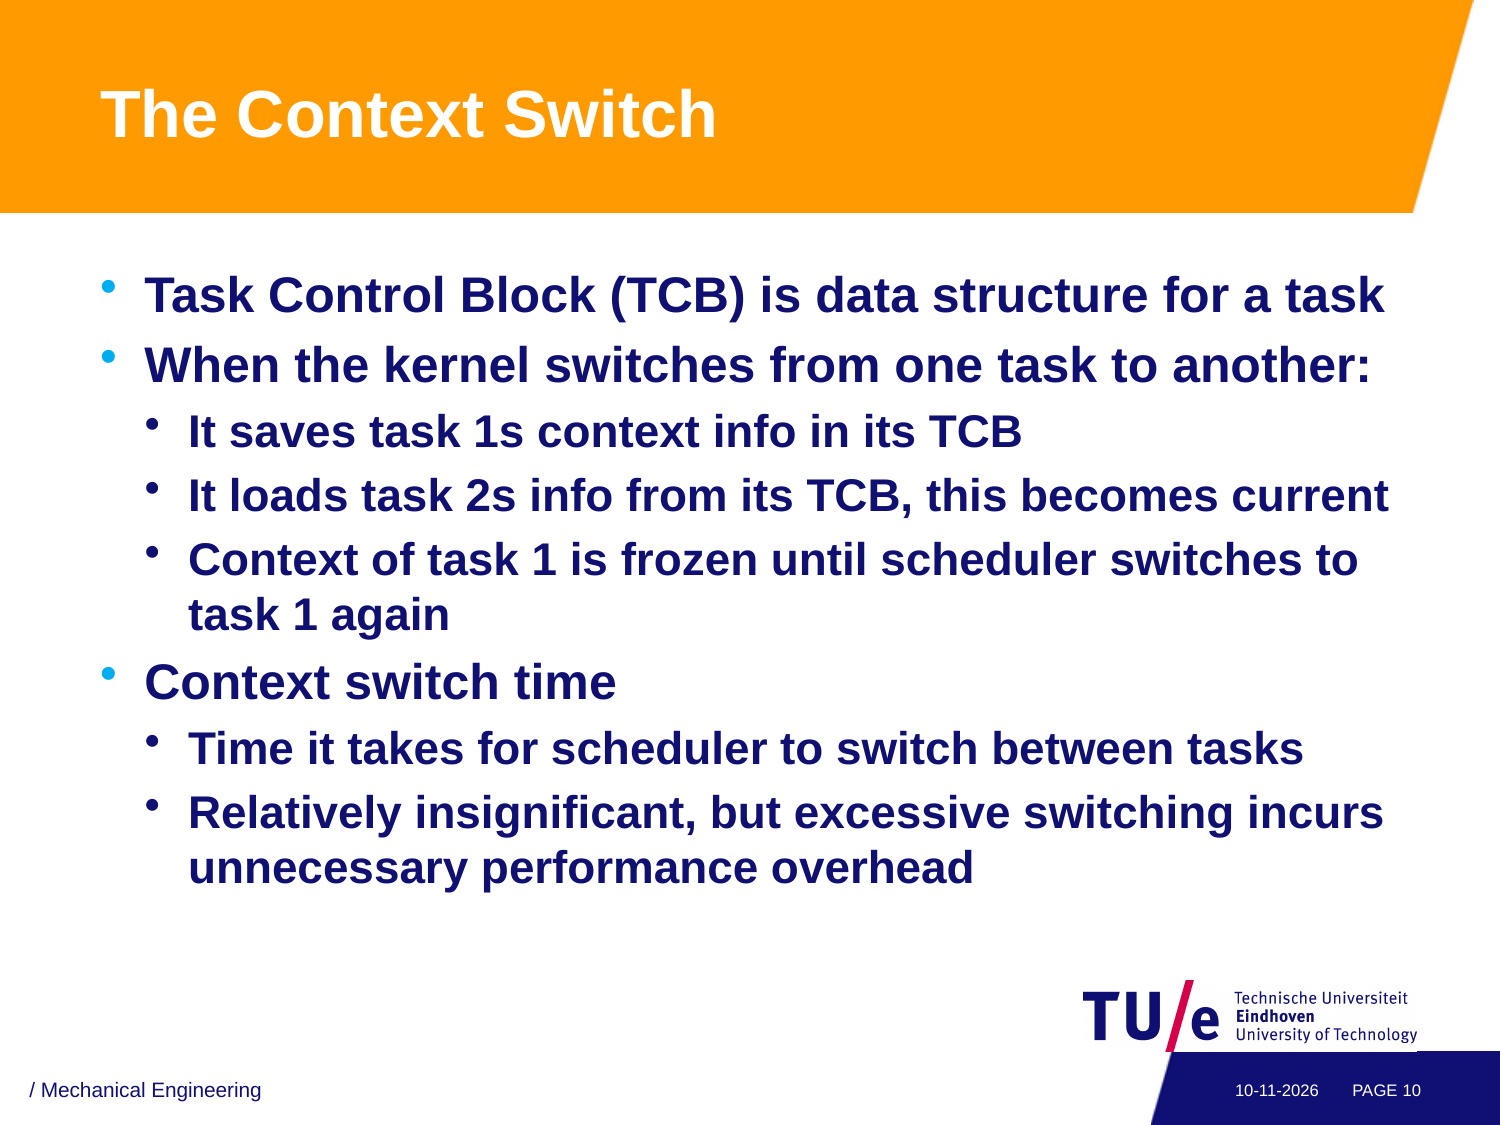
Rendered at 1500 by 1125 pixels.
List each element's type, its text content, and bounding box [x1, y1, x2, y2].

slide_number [1234, 1074, 1342, 1105]
list Task Control Block (TCB) is data structure for a task When the kernel switches from one task to another: It saves task 1s context info in its TCB It loads task 2s info from its TCB, this becomes current Context of task 1 is frozen until scheduler switches to task 1 again Context switch time Time it takes for scheduler to switch between tasks Relatively insignificant, but excessive switching incurs unnecessary performance overhead [100, 262, 1412, 942]
title The Context Switch [100, 35, 1417, 187]
slide_number PAGE 10 [1352, 1074, 1453, 1105]
picture [0, 0, 1474, 213]
footer / Mechanical Engineering [29, 1074, 620, 1105]
picture [1083, 980, 1500, 1125]
